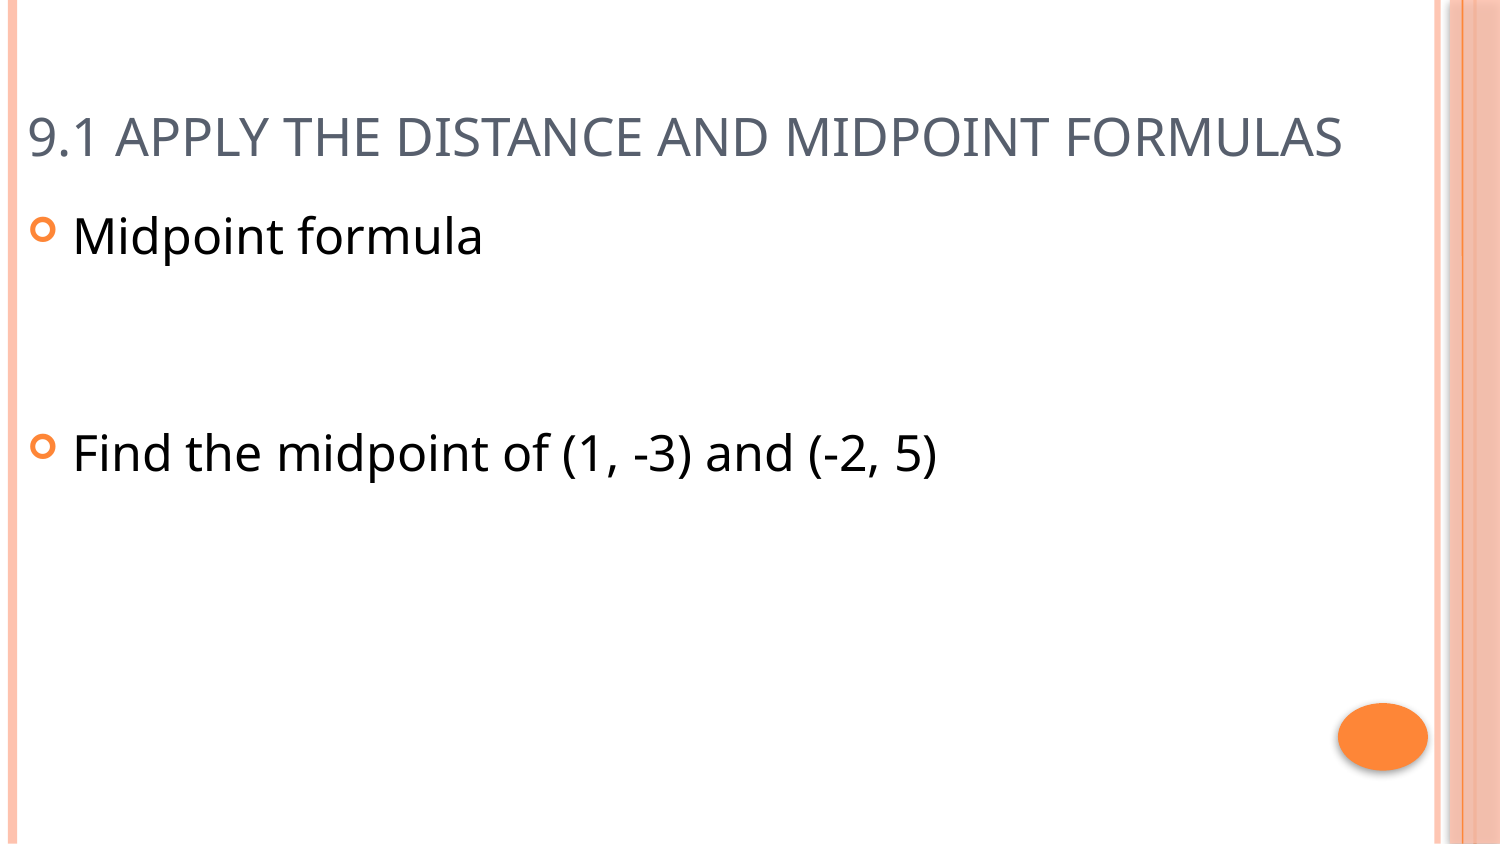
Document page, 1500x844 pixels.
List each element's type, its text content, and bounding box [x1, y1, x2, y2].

title 9.1 Apply the Distance and Midpoint Formulas [12, 33, 1375, 175]
